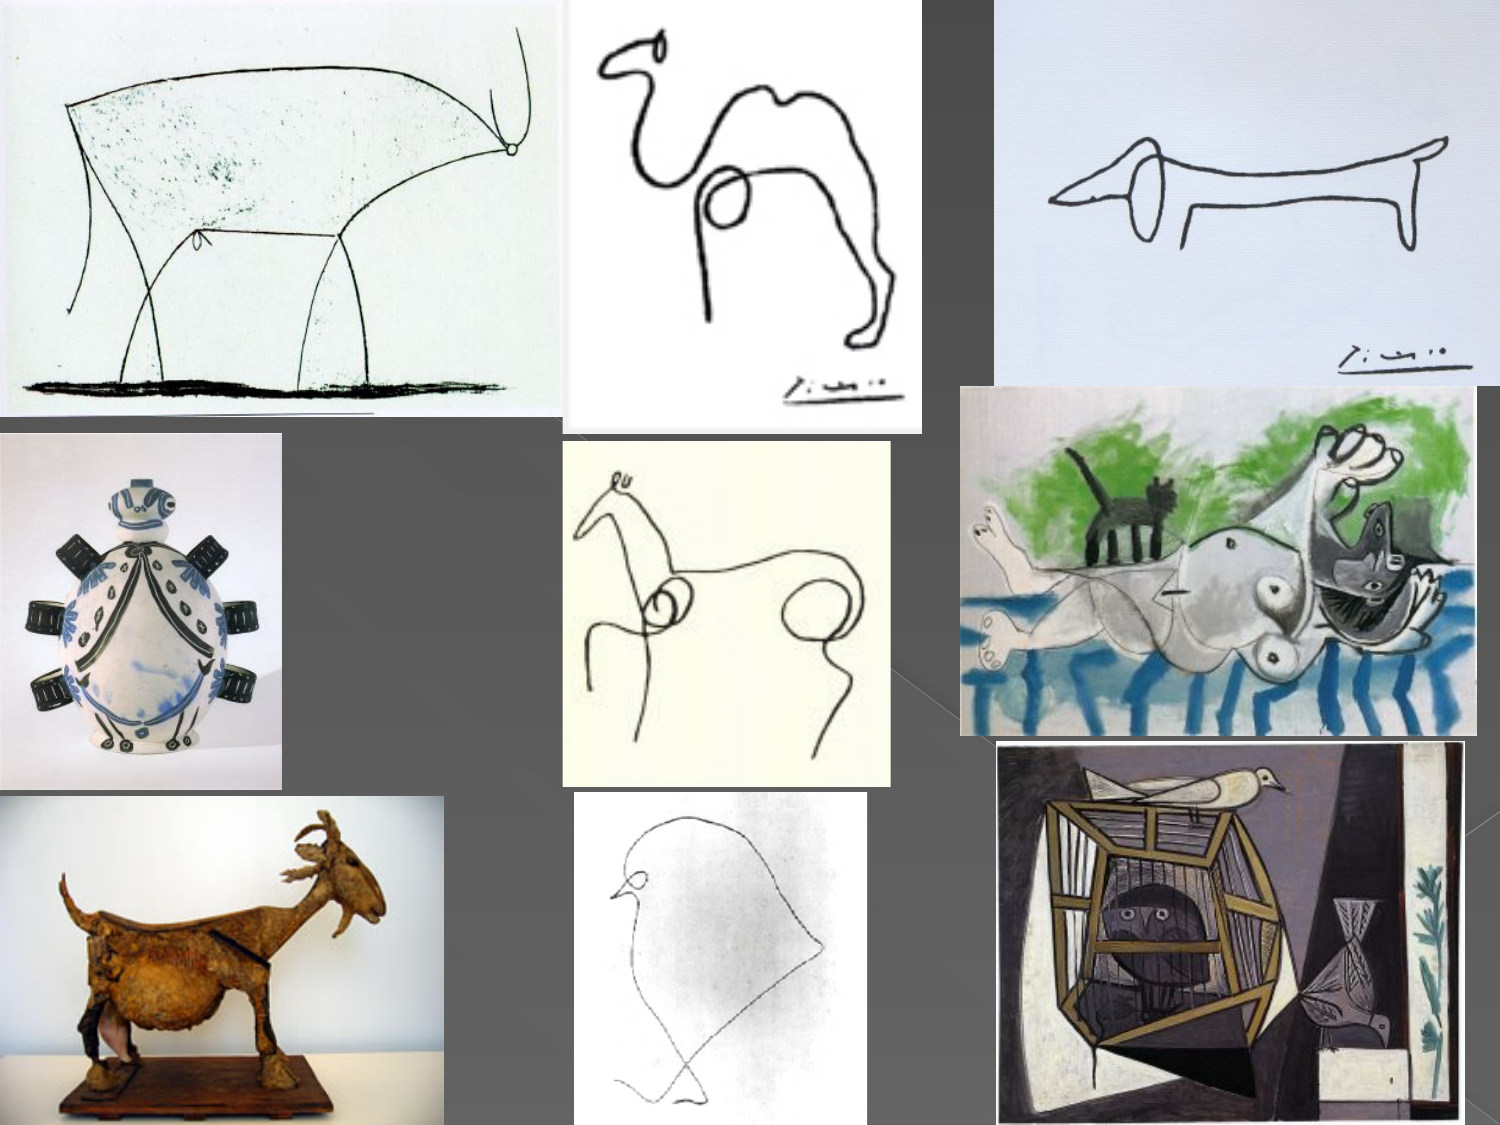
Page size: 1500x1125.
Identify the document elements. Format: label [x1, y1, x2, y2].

picture [960, 386, 1477, 736]
list [0, 796, 444, 1125]
list [993, 0, 1500, 386]
list [0, 0, 552, 418]
list [562, 0, 923, 434]
picture [562, 441, 891, 788]
picture [995, 741, 1466, 1125]
picture [573, 791, 868, 1125]
picture [0, 433, 282, 791]
